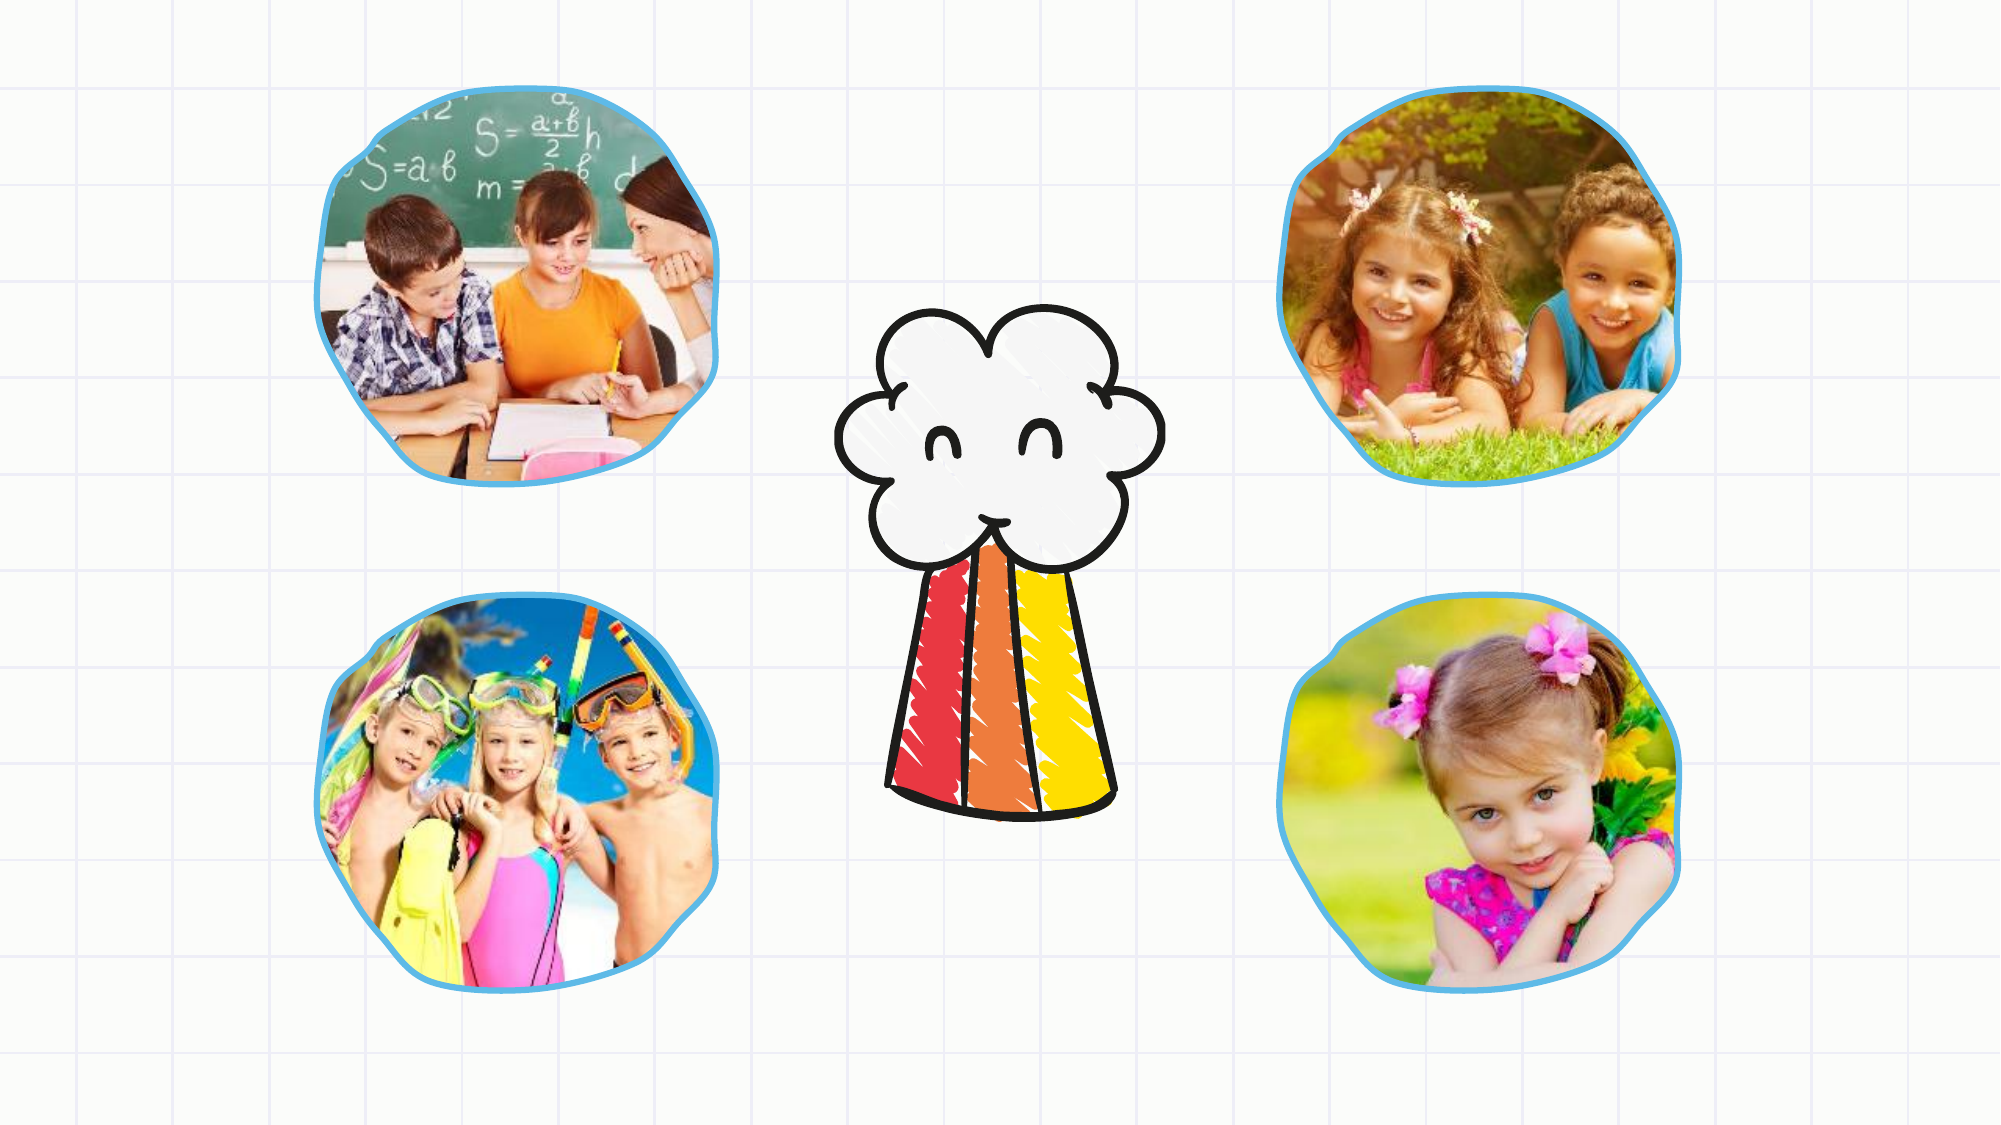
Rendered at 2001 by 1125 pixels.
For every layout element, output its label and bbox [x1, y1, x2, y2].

picture [316, 88, 717, 485]
picture [1279, 88, 1680, 485]
picture [316, 594, 717, 991]
picture [834, 303, 1166, 822]
picture [1279, 594, 1680, 991]
